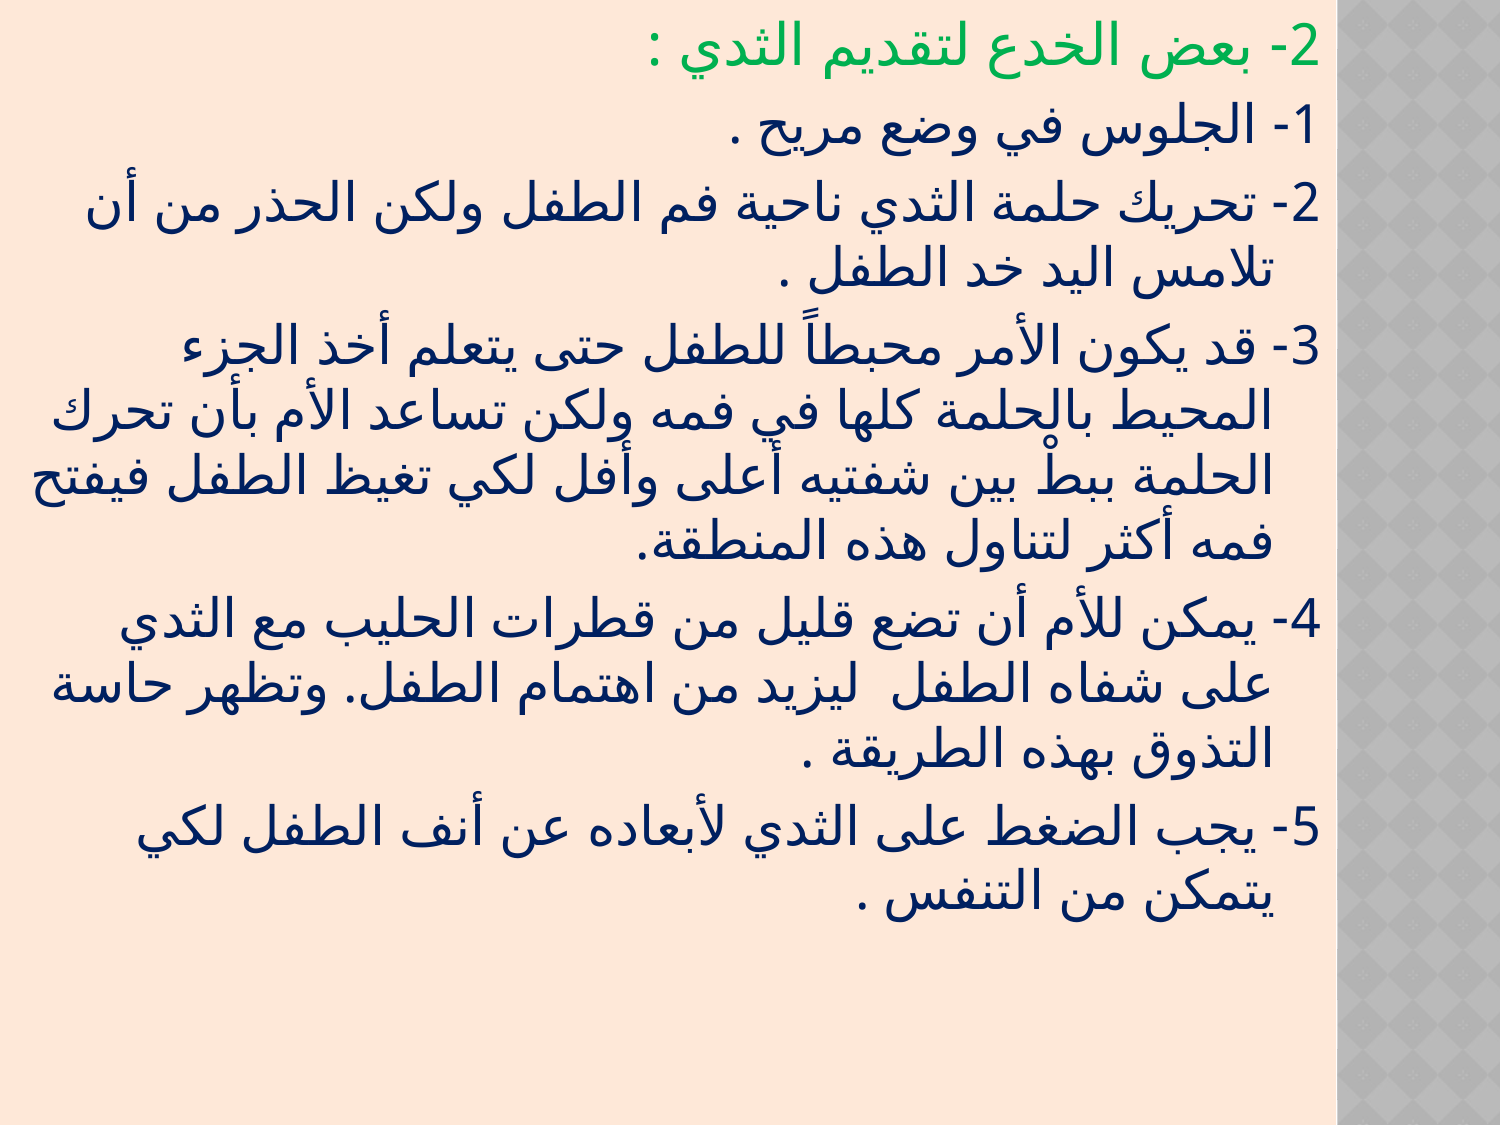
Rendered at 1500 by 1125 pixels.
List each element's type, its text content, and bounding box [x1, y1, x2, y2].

list 2- بعض الخدع لتقديم الثدي : 1- الجلوس في وضع مريح . 2- تحريك حلمة الثدي ناحية فم الطفل ولكن الحذر من أن تلامس اليد خد الطفل . 3- قد يكون الأمر محبطاً للطفل حتى يتعلم أخذ الجزء المحيط بالحلمة كلها في فمه ولكن تساعد الأم بأن تحرك الحلمة ببطْ بين شفتيه أعلى وأفل لكي تغيظ الطفل فيفتح فمه أكثر لتناول هذه المنطقة. 4- يمكن للأم أن تضع قليل من قطرات الحليب مع الثدي على شفاه الطفل ليزيد من اهتمام الطفل. وتظهر حاسة التذوق بهذه الطريقة . 5- يجب الضغط على الثدي لأبعاده عن أنف الطفل لكي يتمكن من التنفس . [0, 0, 1336, 1125]
